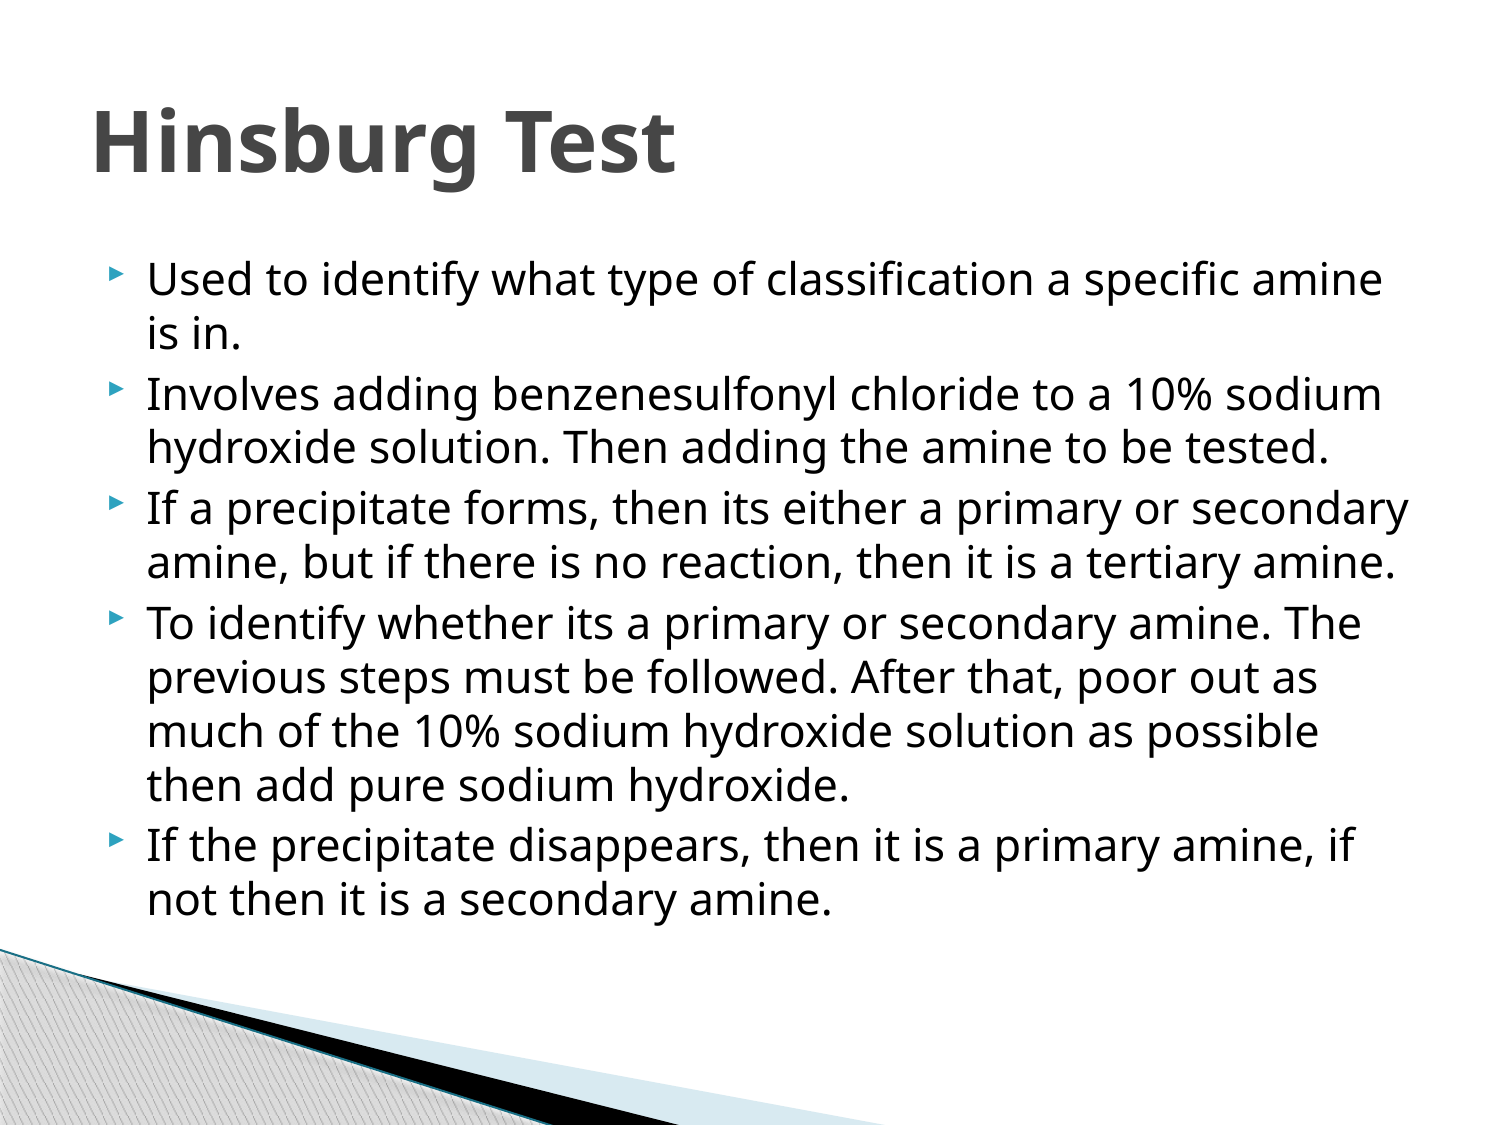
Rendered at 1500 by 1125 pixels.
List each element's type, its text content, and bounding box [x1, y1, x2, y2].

title Hinsburg Test [75, 45, 1425, 233]
list Used to identify what type of classification a specific amine is in. Involves adding benzenesulfonyl chloride to a 10% sodium hydroxide solution. Then adding the amine to be tested. If a precipitate forms, then its either a primary or secondary amine, but if there is no reaction, then it is a tertiary amine. To identify whether its a primary or secondary amine. The previous steps must be followed. After that, poor out as much of the 10% sodium hydroxide solution as possible then add pure sodium hydroxide. If the precipitate disappears, then it is a primary amine, if not then it is a secondary amine. [75, 243, 1425, 986]
